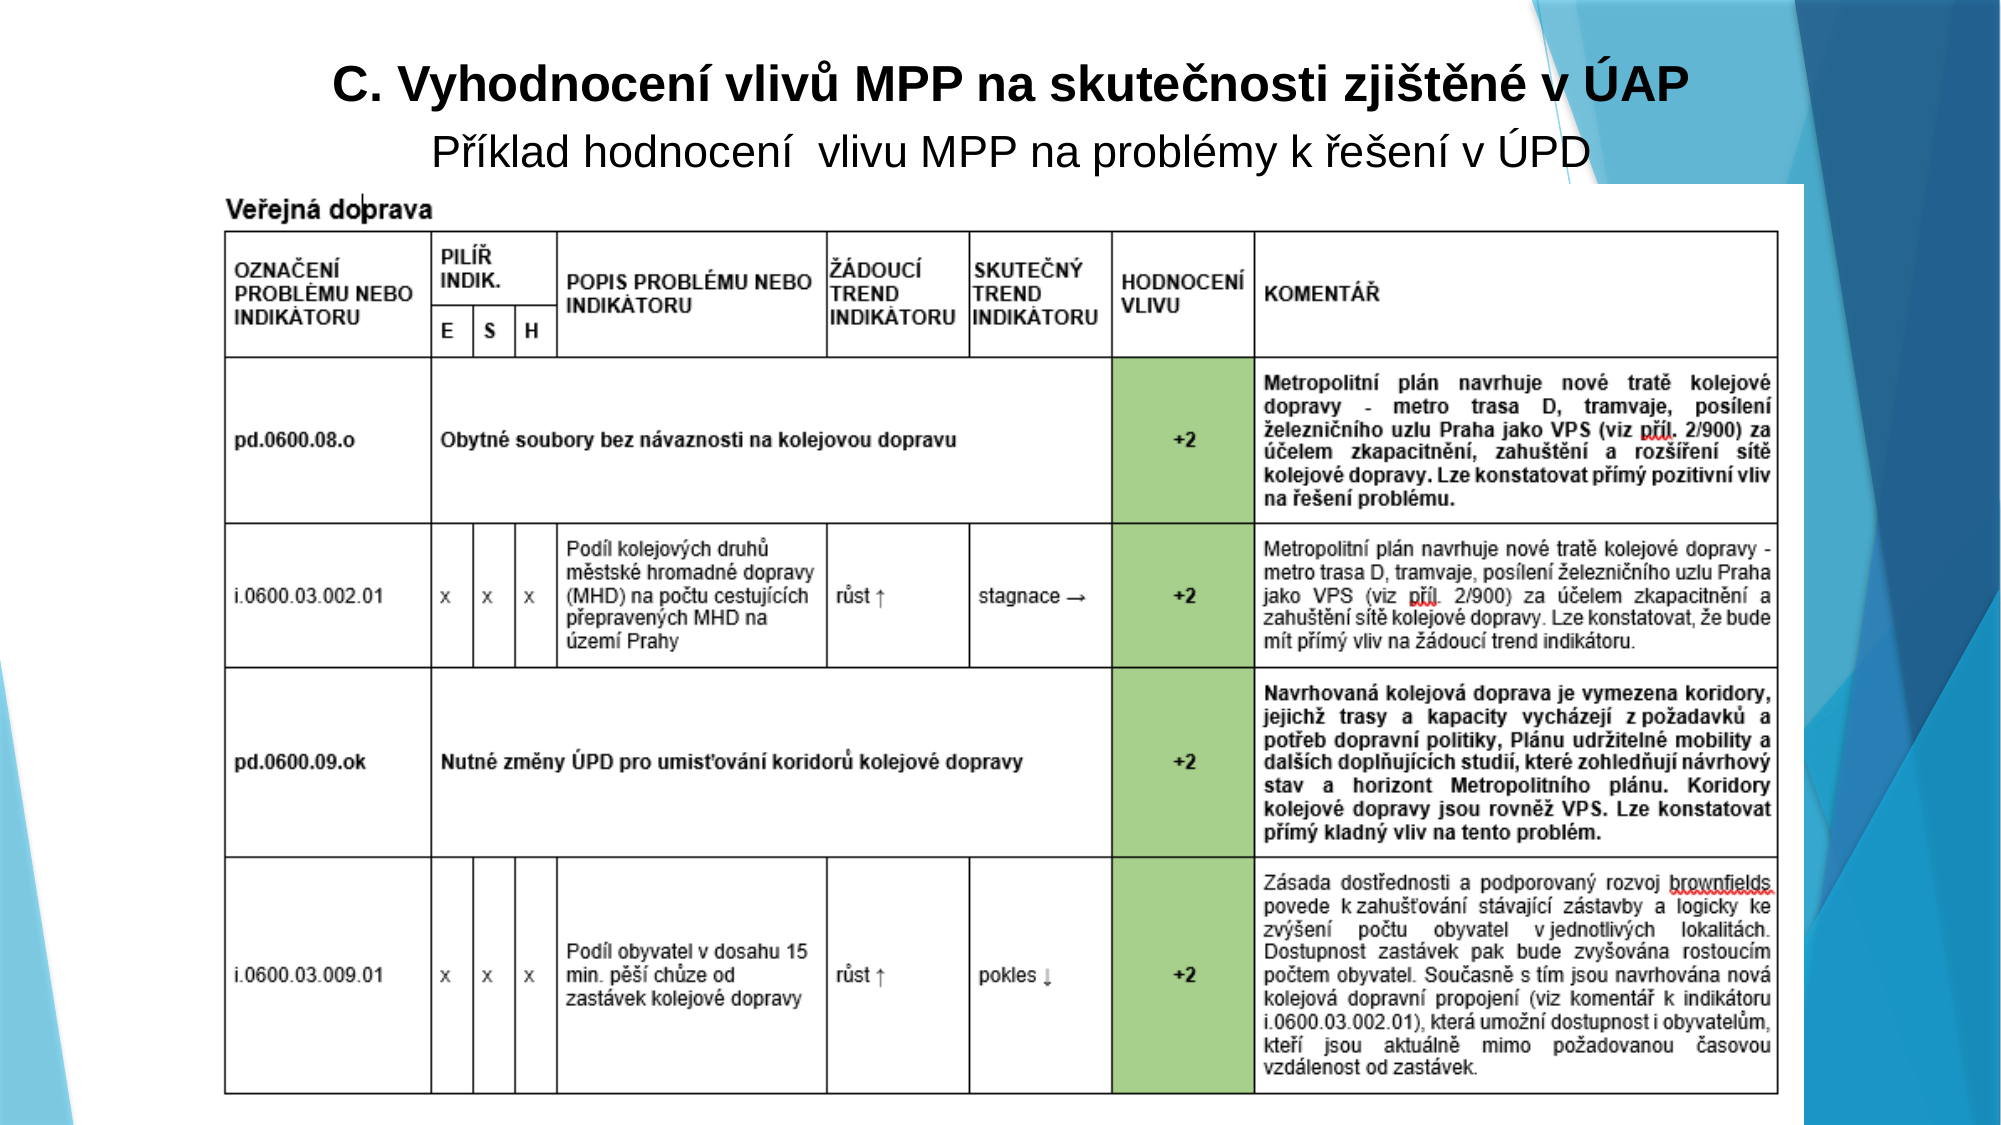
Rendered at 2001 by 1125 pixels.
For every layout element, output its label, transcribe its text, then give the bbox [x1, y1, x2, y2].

title C. Vyhodnocení vlivů MPP na skutečnosti zjištěné v ÚAP Příklad hodnocení vlivu MPP na problémy k řešení v ÚPD [78, 30, 1945, 185]
picture [195, 183, 1805, 1125]
